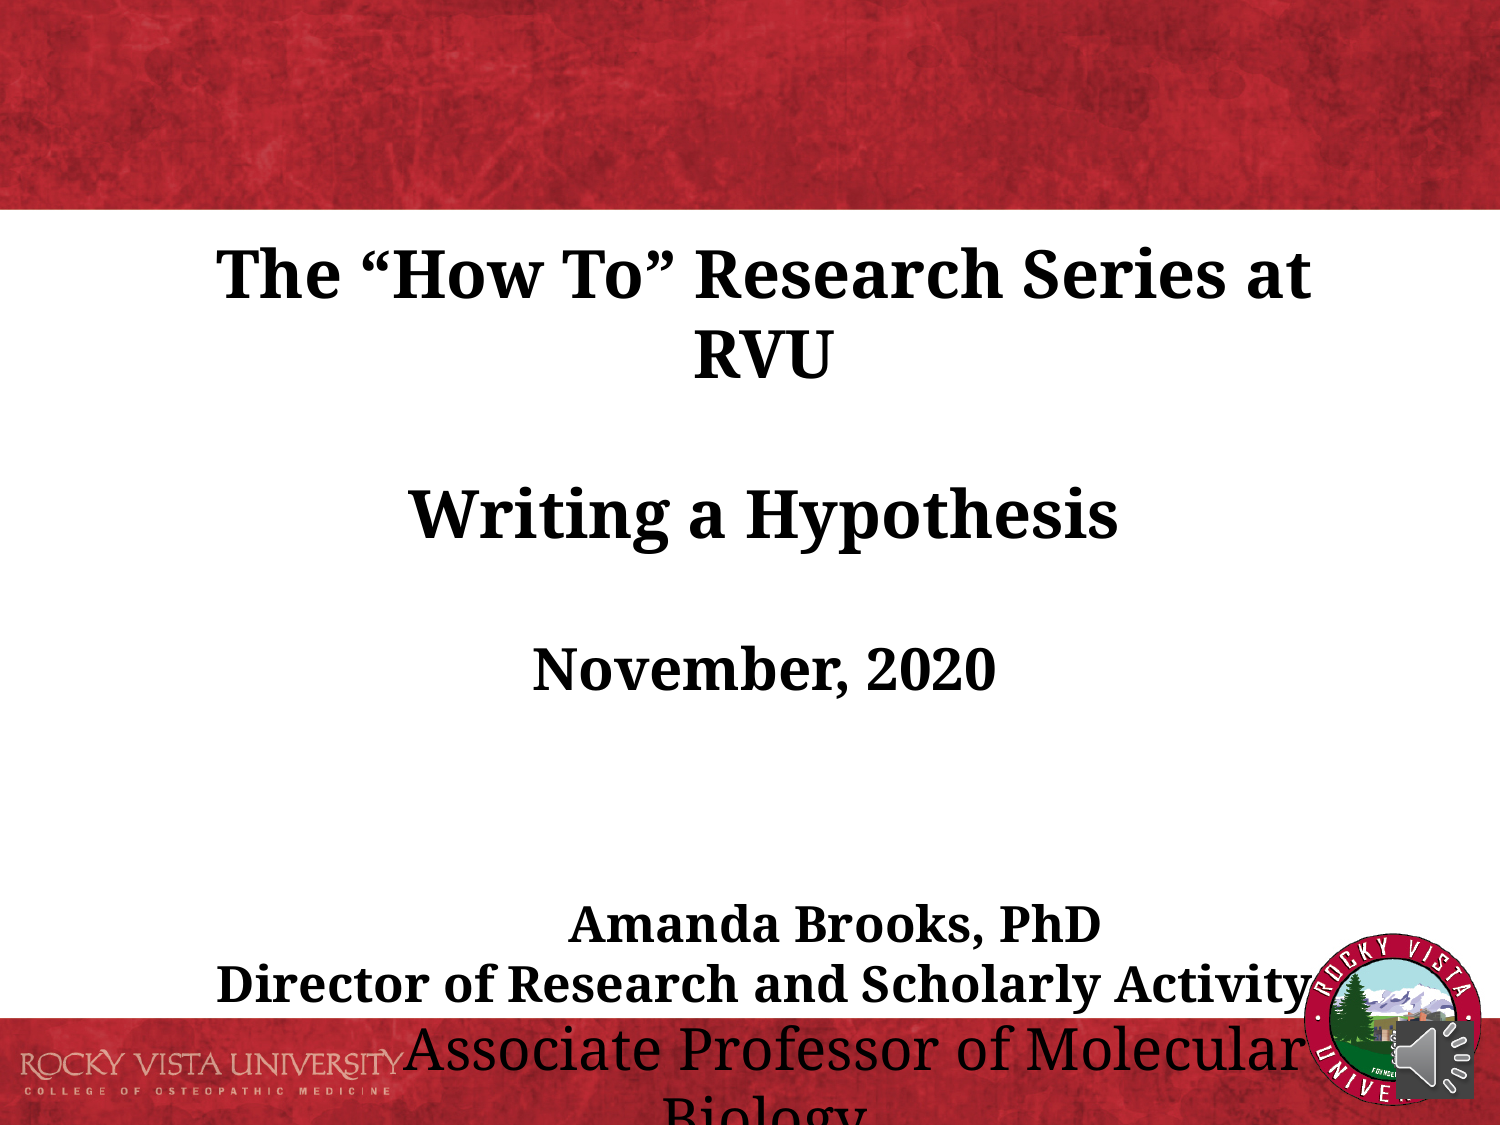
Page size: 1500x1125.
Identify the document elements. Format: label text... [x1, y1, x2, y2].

text_box The “How To” Research Series at RVU Writing a Hypothesis November, 2020 Amanda Brooks, PhD Director of Research and Scholarly Activity Associate Professor of Molecular Biology [137, 224, 1393, 1125]
picture [0, 0, 1500, 1125]
